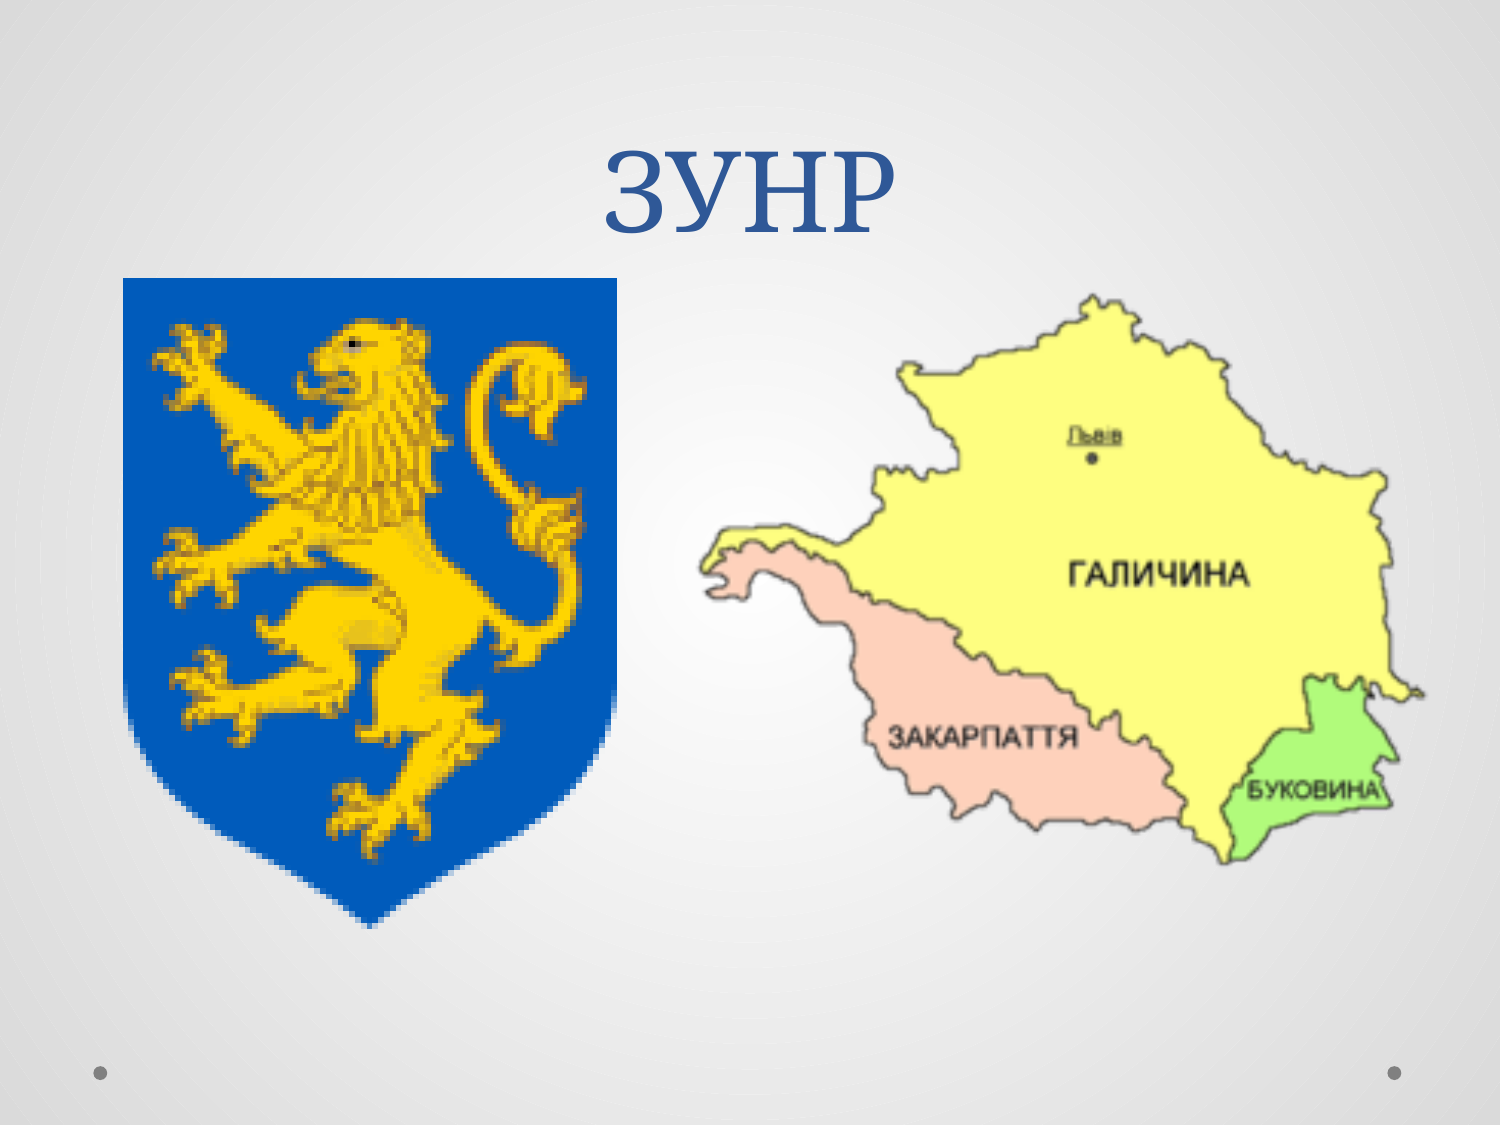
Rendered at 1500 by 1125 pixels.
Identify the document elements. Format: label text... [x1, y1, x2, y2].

title ЗУНР [75, 0, 1425, 263]
picture [678, 279, 1444, 895]
picture [123, 278, 618, 929]
